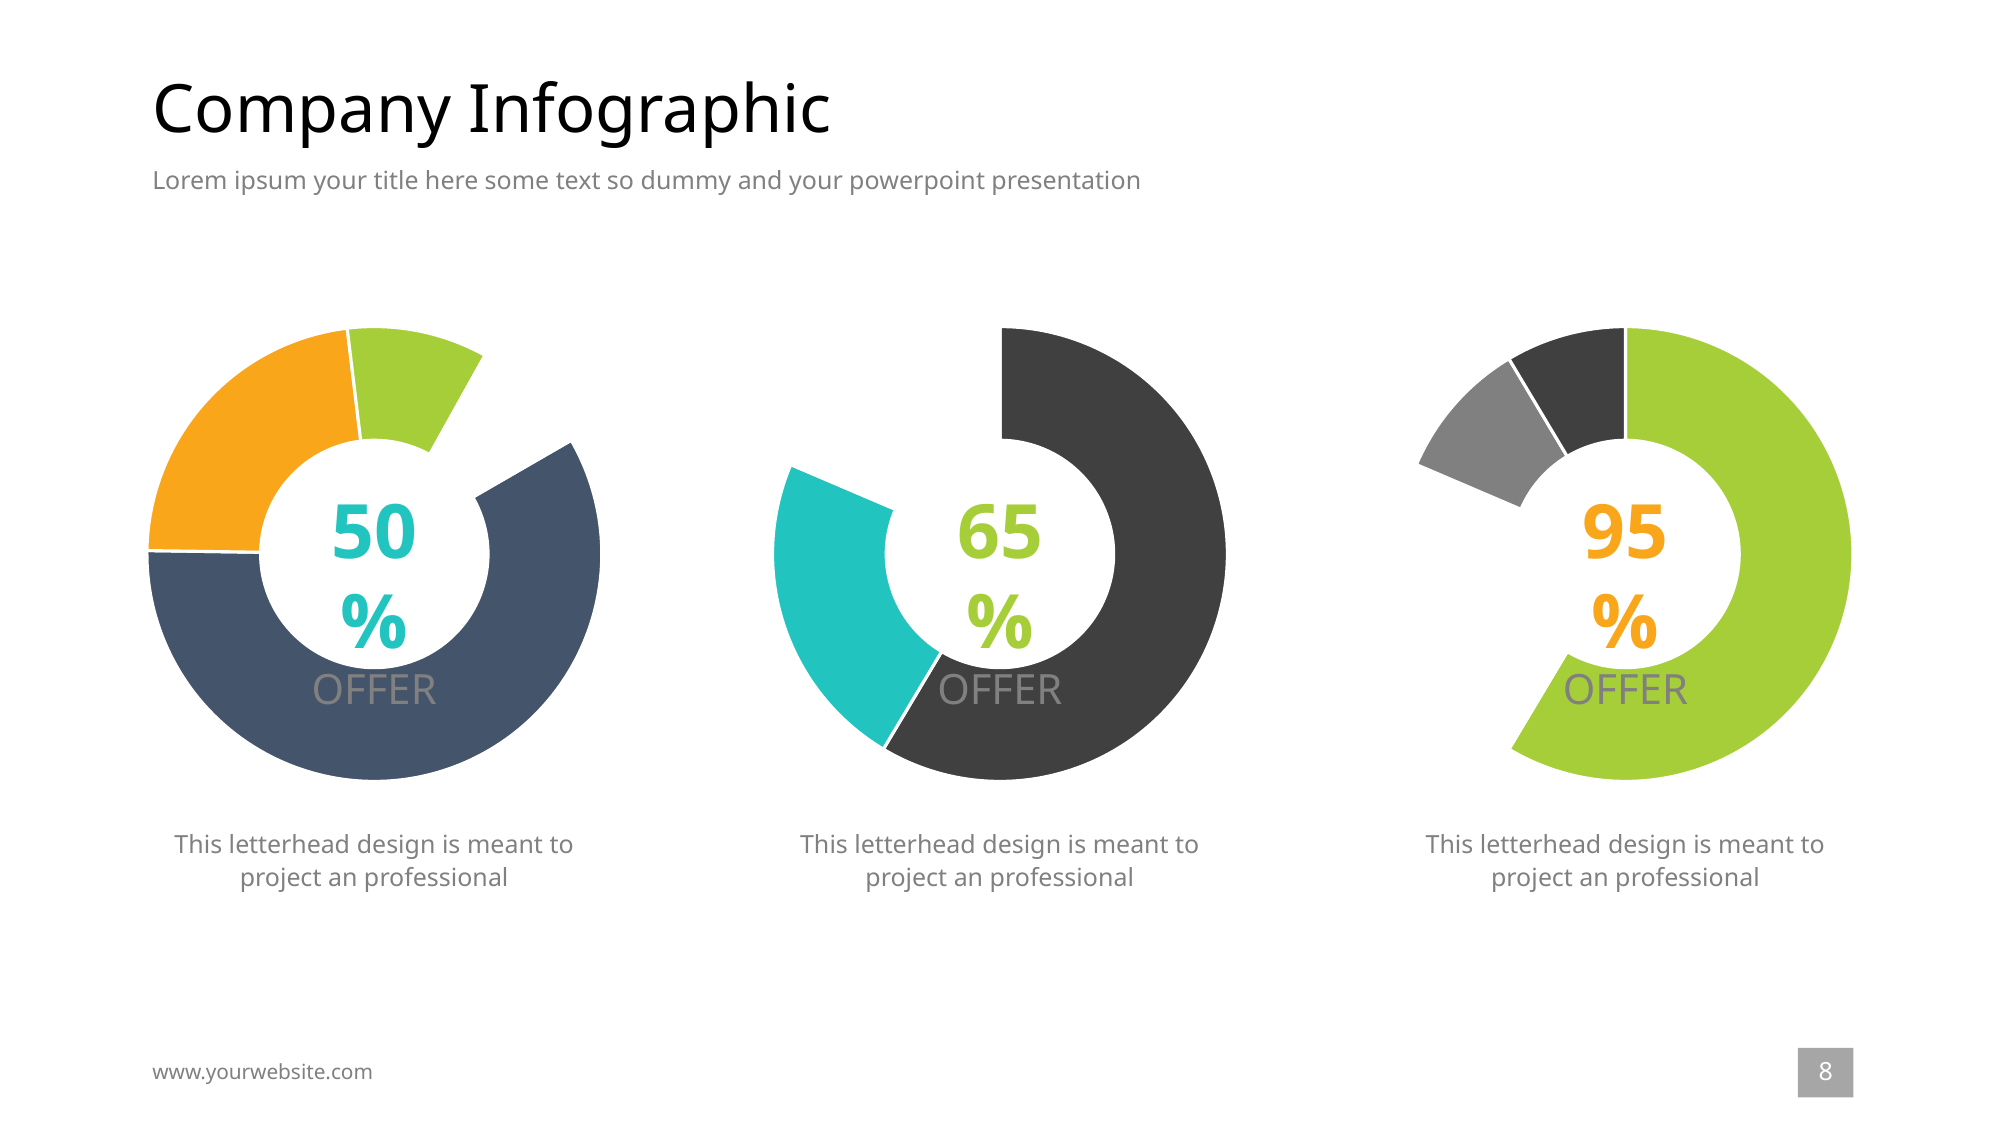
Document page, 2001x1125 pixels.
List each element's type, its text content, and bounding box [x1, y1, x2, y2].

title Company Infographic [137, 55, 1863, 160]
list Lorem ipsum your title here some text so dummy and your powerpoint presentation [137, 160, 1863, 207]
footer www.yourwebsite.com [137, 1042, 415, 1103]
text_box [137, 271, 1863, 922]
slide_number 8 [1788, 1042, 1863, 1103]
